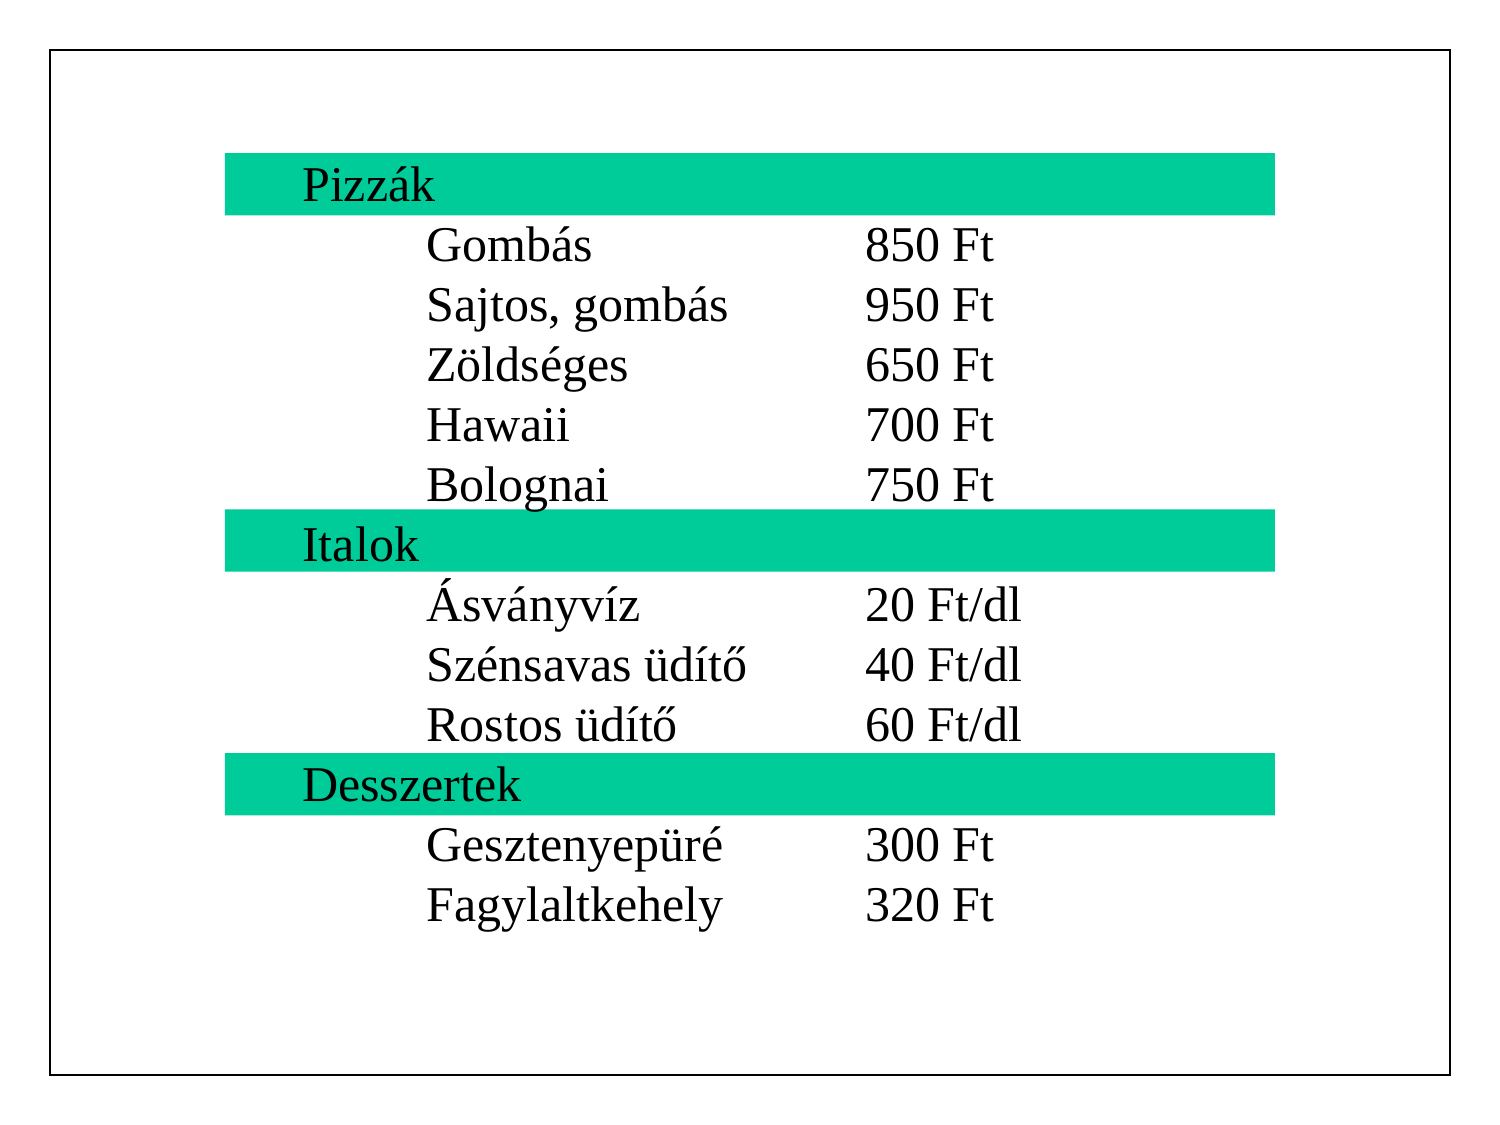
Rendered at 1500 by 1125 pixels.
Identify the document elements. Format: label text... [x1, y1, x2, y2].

text_box [1213, 509, 1275, 572]
text_box [1213, 753, 1275, 816]
text_box [224, 153, 287, 216]
text_box [1213, 153, 1275, 216]
text_box Pizzák Gombás 850 Ft Sajtos, gombás 950 Ft Zöldséges 650 Ft Hawaii 700 Ft Bolognai 750 Ft Italok Ásványvíz 20 Ft/dl Szénsavas üdítő 40 Ft/dl Rostos üdítő 60 Ft/dl Desszertek Gesztenyepüré 300 Ft Fagylaltkehely 320 Ft [287, 143, 1213, 939]
text_box [224, 509, 287, 572]
text_box [224, 753, 287, 816]
